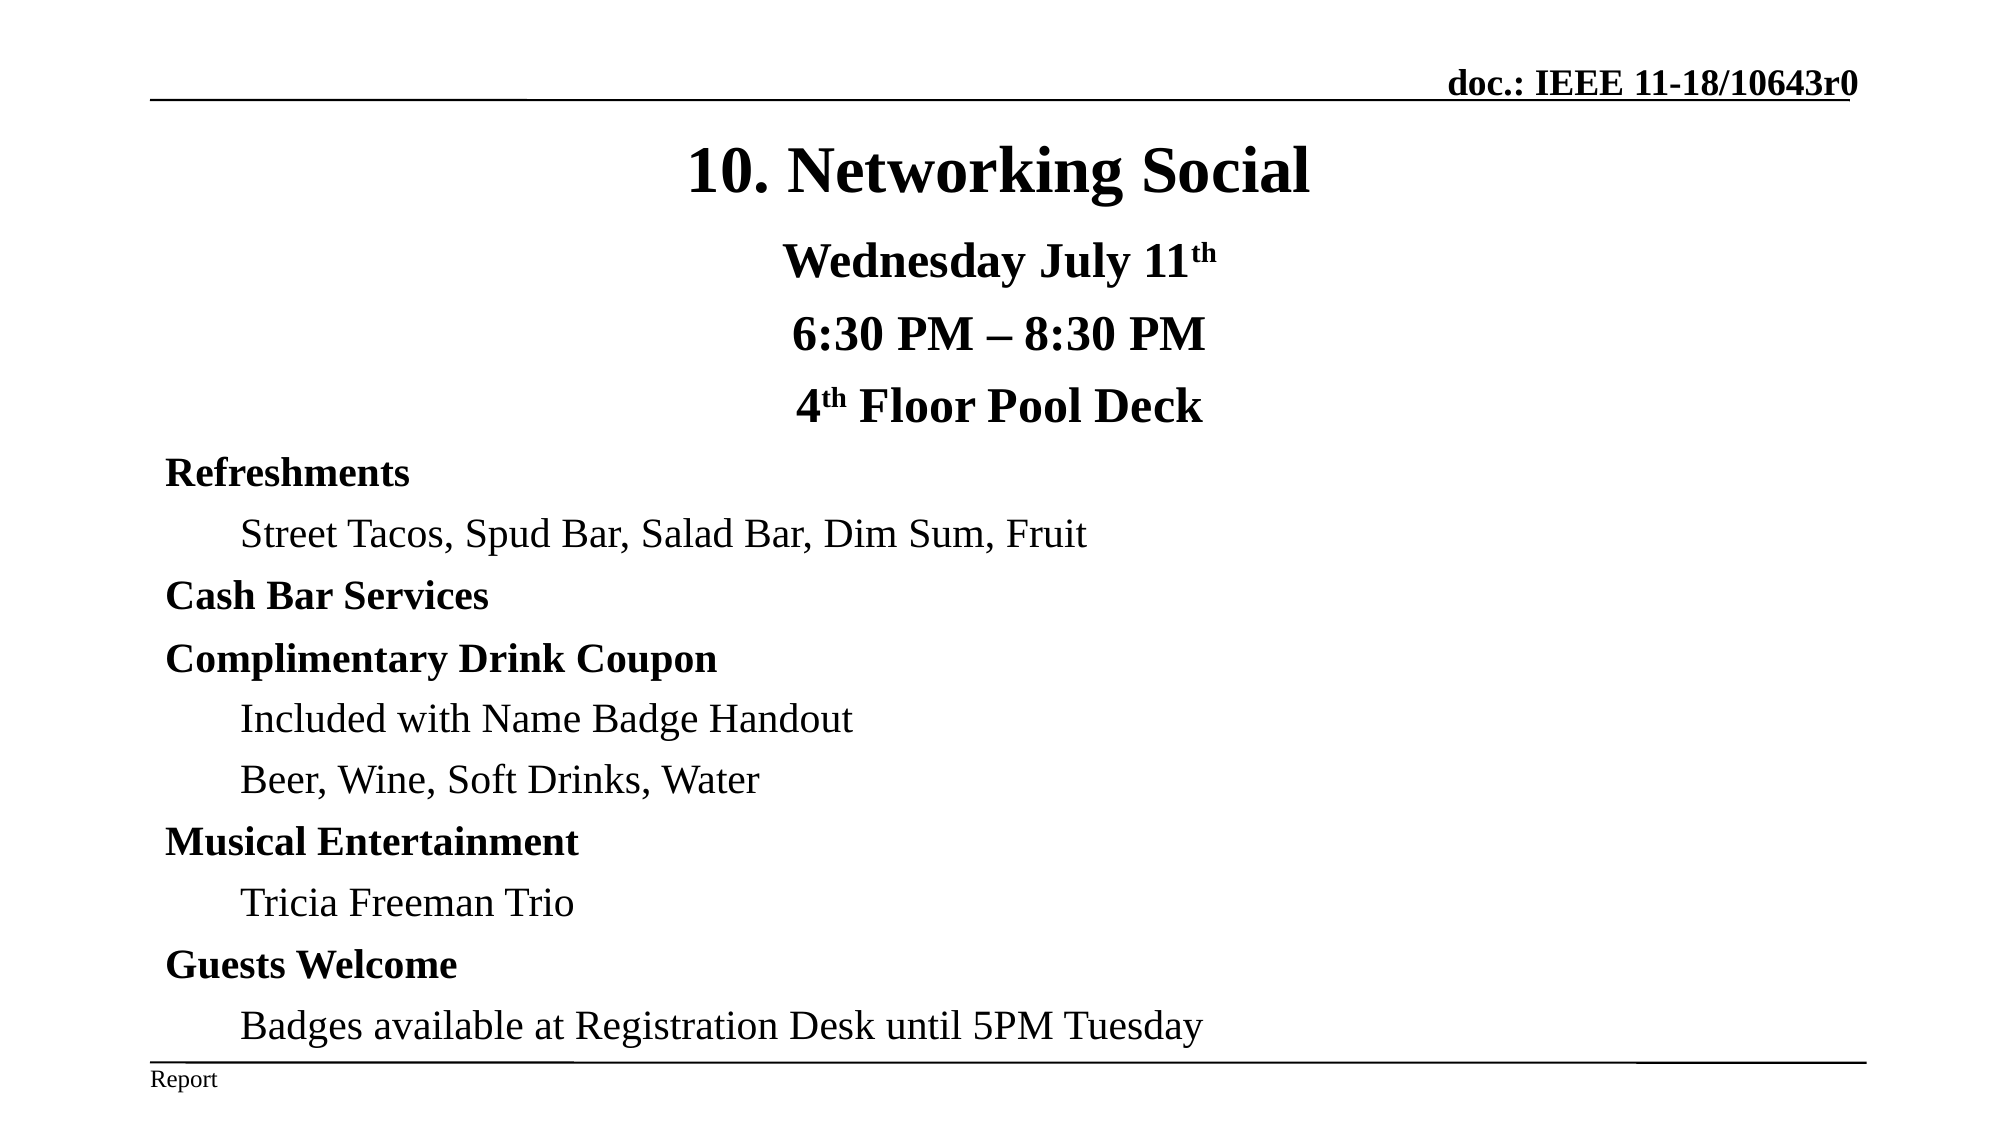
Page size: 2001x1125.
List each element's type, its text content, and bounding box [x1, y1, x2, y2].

title 10. Networking Social [149, 112, 1850, 219]
list Wednesday July 11th 6:30 PM – 8:30 PM 4th Floor Pool Deck Refreshments Street Tacos, Spud Bar, Salad Bar, Dim Sum, Fruit Cash Bar Services Complimentary Drink Coupon Included with Name Badge Handout Beer, Wine, Soft Drinks, Water Musical Entertainment Tricia Freeman Trio Guests Welcome Badges available at Registration Desk until 5PM Tuesday [149, 219, 1850, 1048]
